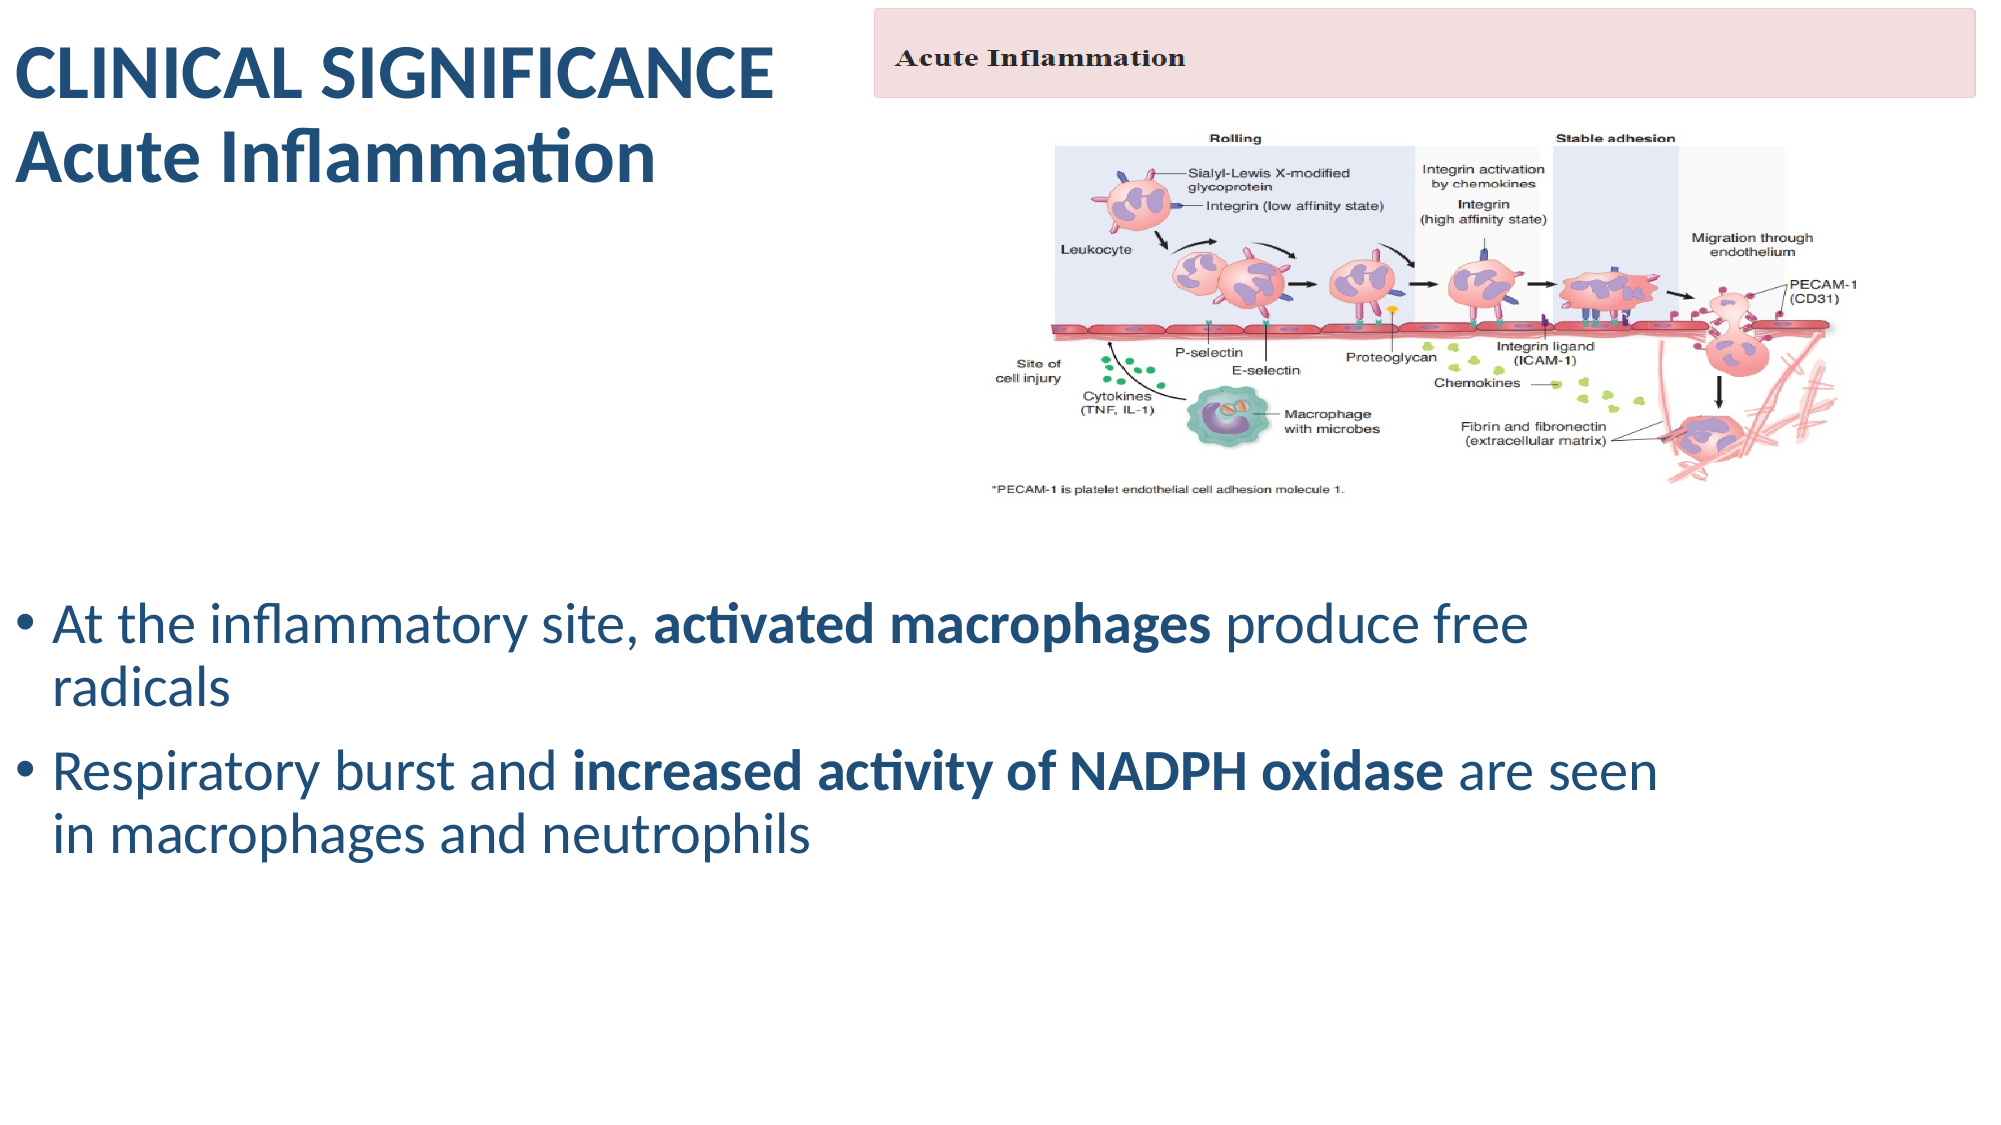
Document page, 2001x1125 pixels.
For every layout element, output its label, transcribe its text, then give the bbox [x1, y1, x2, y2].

picture [847, 7, 1997, 500]
list At the inflammatory site, activated macrophages produce free radicals Respiratory burst and increased activity of NADPH oxidase are seen in macrophages and neutrophils [0, 411, 1725, 1125]
title CLINICAL SIGNIFICANCE Acute Inflammation [0, 22, 847, 208]
